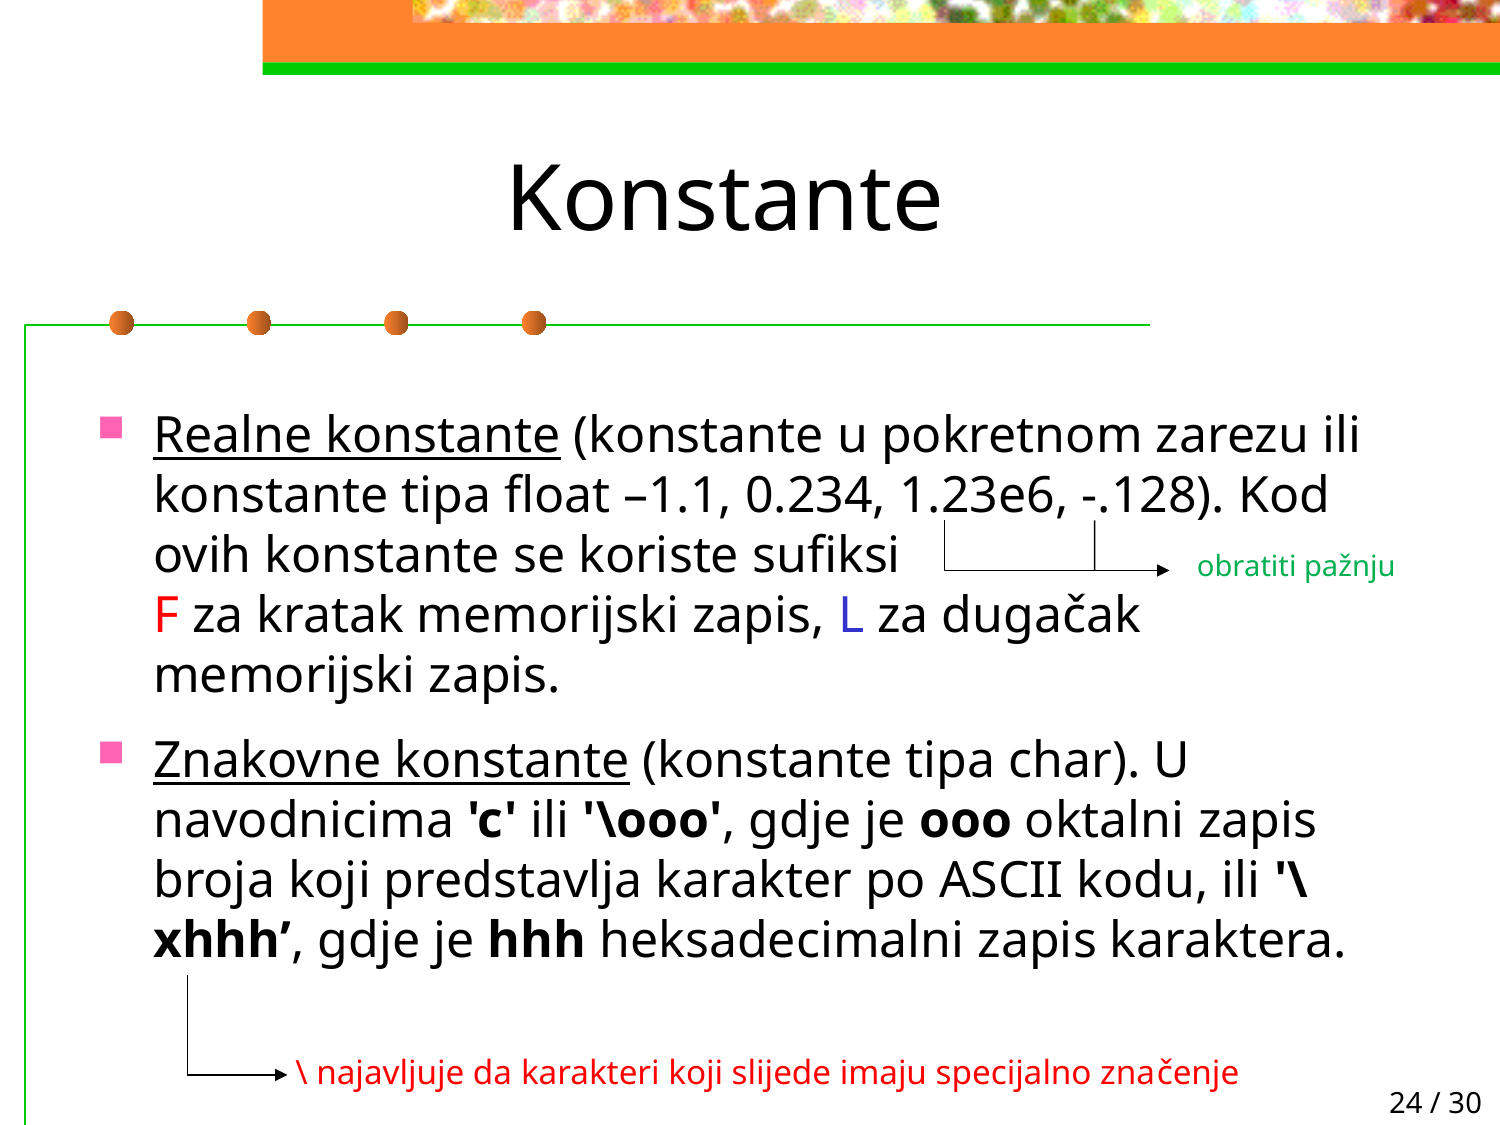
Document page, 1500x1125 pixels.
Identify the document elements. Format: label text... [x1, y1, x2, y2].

text_box 24 / 30 [1364, 1079, 1498, 1125]
picture [412, 0, 1500, 23]
text_box [187, 975, 280, 1082]
text_box \ najavljuje da karakteri koji slijede imaju specijalno značenje [280, 1044, 1281, 1099]
text_box [1095, 553, 1170, 577]
list Realne konstante (konstante u pokretnom zarezu ili konstante tipa float –1.1, 0.234, 1.23e6, -.128). Kod ovih konstante se koriste sufiksi F za kratak memorijski zapis, L za dugačak memorijski zapis. Znakovne konstante (konstante tipa char). U navodnicima 'c' ili '\ooo', gdje je ooo oktalni zapis broja koji predstavlja karakter po ASCII kodu, ili '\xhhh’, gdje je hhh heksadecimalni zapis karaktera. [82, 395, 1388, 1071]
text_box [944, 520, 1094, 571]
text_box obratiti pažnju [1182, 540, 1412, 590]
title Konstante [87, 99, 1363, 288]
